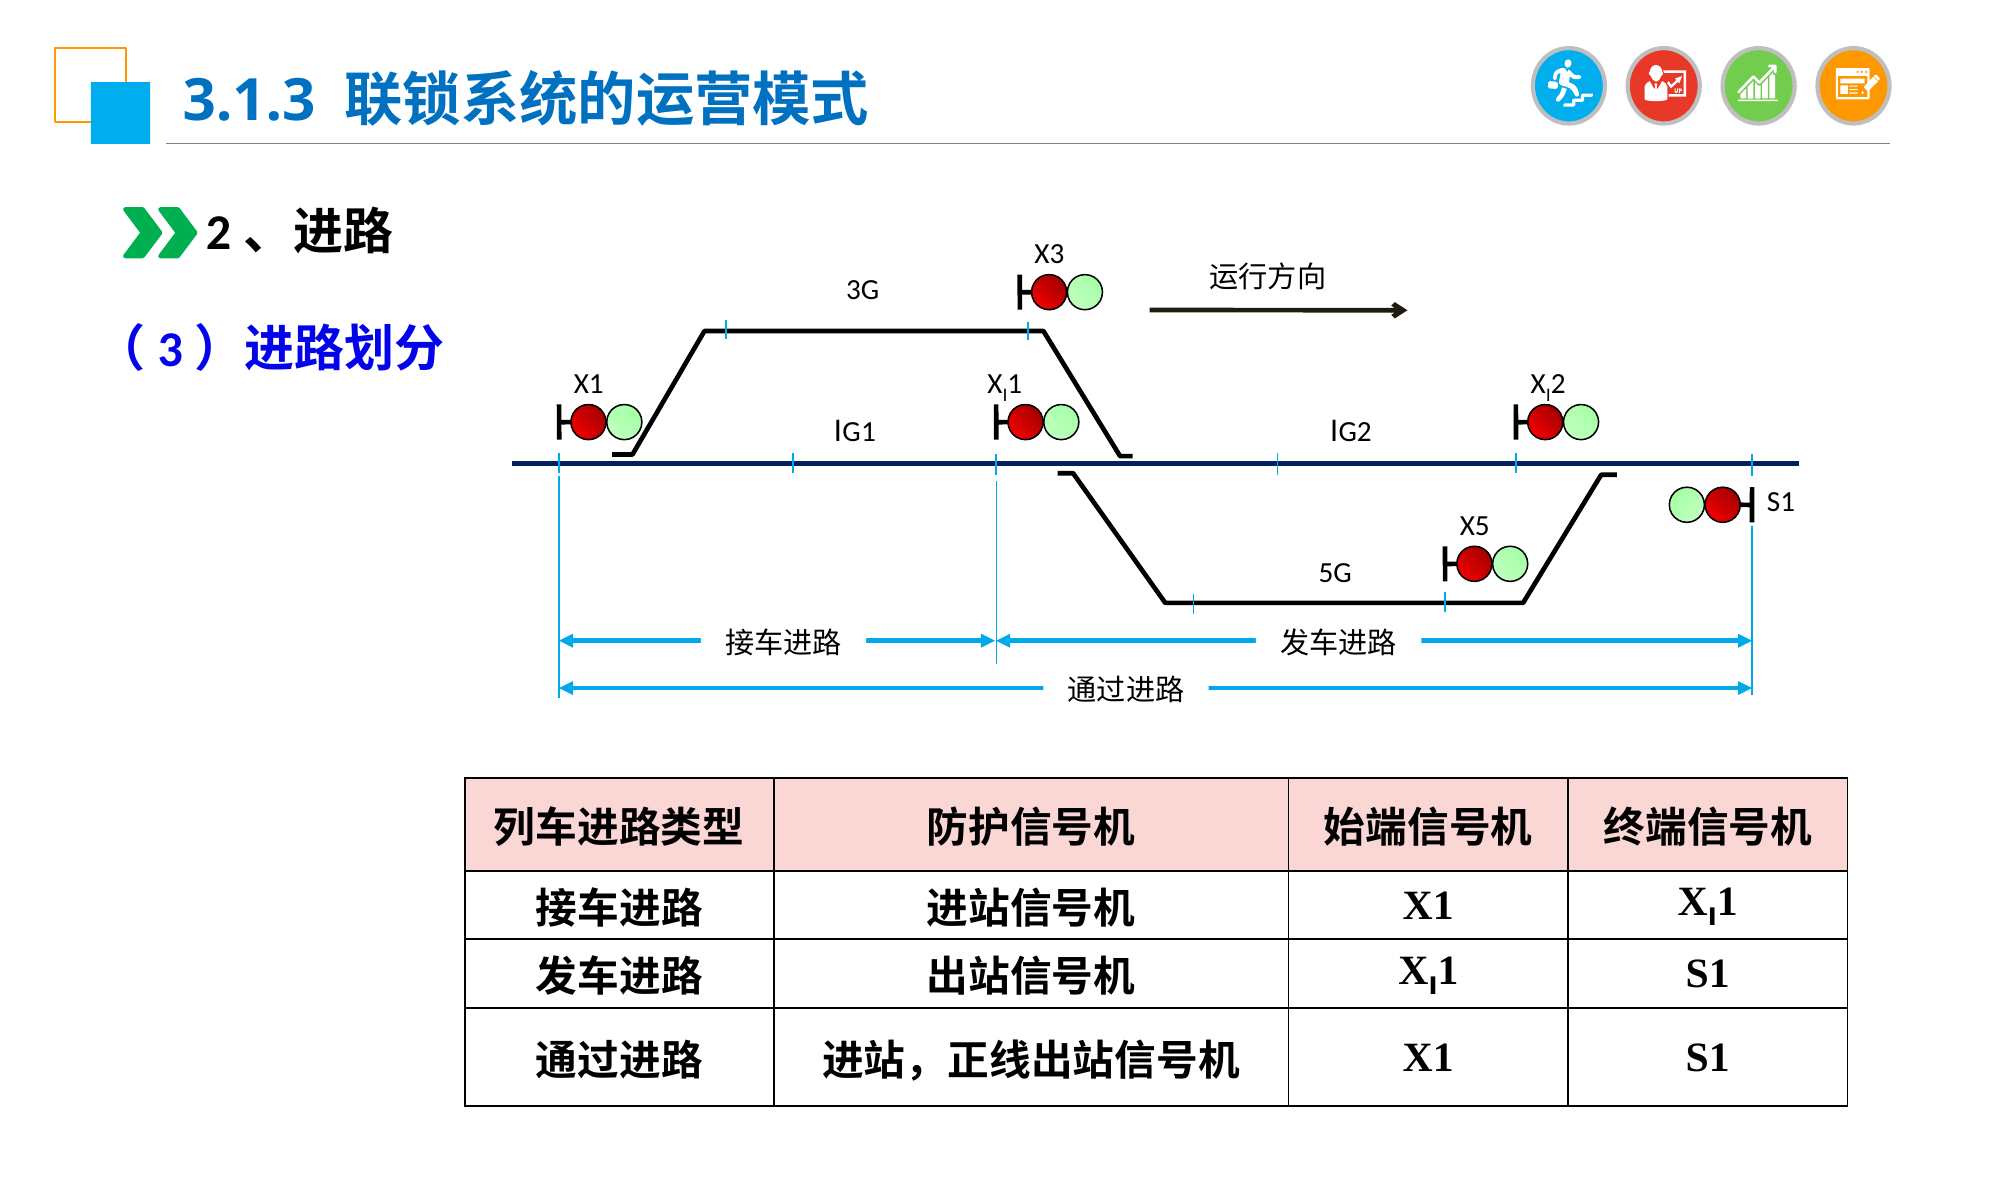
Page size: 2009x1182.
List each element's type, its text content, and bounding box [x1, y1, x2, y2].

text_box 3.1.3 联锁系统的运营模式 [162, 51, 890, 142]
table_cell 出站信号机 [775, 940, 1288, 1007]
table_cell 进站信号机 [775, 872, 1288, 938]
table_cell 发车进路 [466, 940, 773, 1007]
table_cell 进站，正线出站信号机 [775, 1009, 1288, 1105]
table_header 始端信号机 [1289, 779, 1567, 870]
table_cell S1 [1569, 940, 1847, 1007]
table_cell S1 [1569, 1009, 1847, 1105]
table_header 列车进路类型 [466, 779, 773, 870]
table_cell XⅠ1 [1569, 872, 1847, 938]
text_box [124, 191, 404, 269]
table_cell 通过进路 [466, 1009, 773, 1105]
table_cell X1 [1289, 1009, 1567, 1105]
table_header 防护信号机 [775, 779, 1288, 870]
text_box （3）进路划分 [80, 309, 460, 385]
table_header 终端信号机 [1569, 779, 1847, 870]
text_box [511, 227, 1859, 716]
table_cell 接车进路 [466, 872, 773, 938]
table_cell XⅠ1 [1289, 940, 1567, 1007]
table_cell X1 [1289, 872, 1567, 938]
